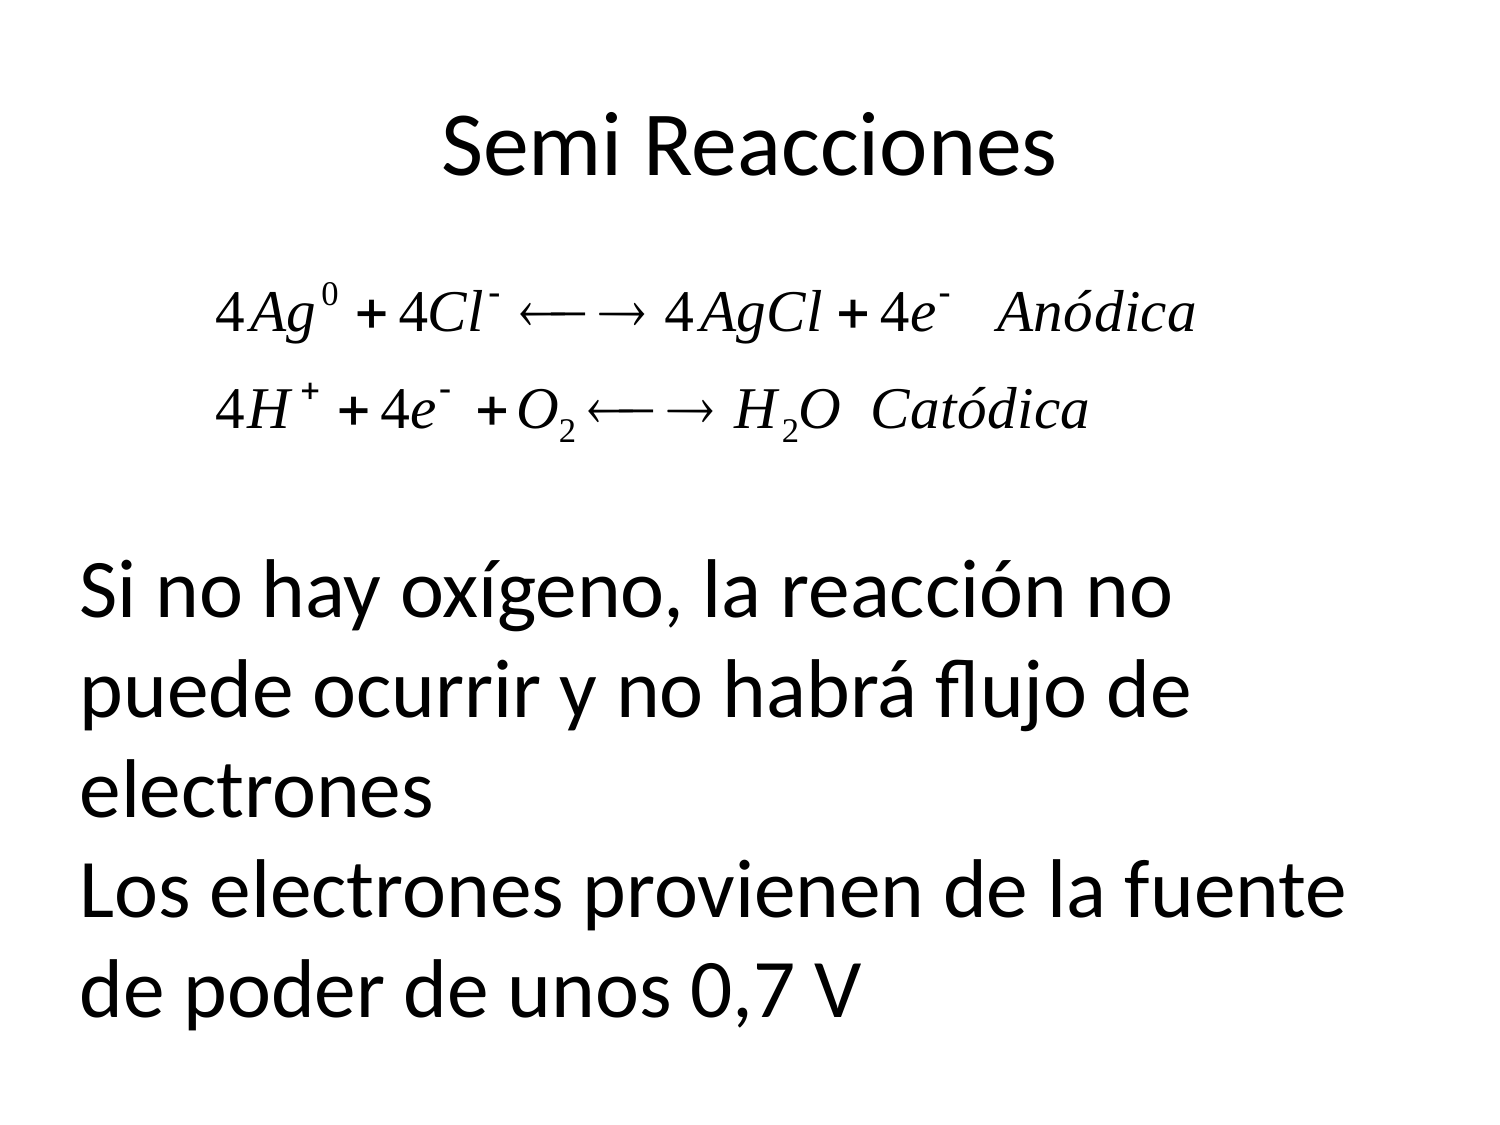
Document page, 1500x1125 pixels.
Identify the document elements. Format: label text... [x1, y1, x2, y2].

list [206, 266, 1207, 455]
text_box Si no hay oxígeno, la reacción no puede ocurrir y no habrá flujo de electrones Los electrones provienen de la fuente de poder de unos 0,7 V [64, 527, 1400, 1042]
title Semi Reacciones [75, 45, 1425, 233]
